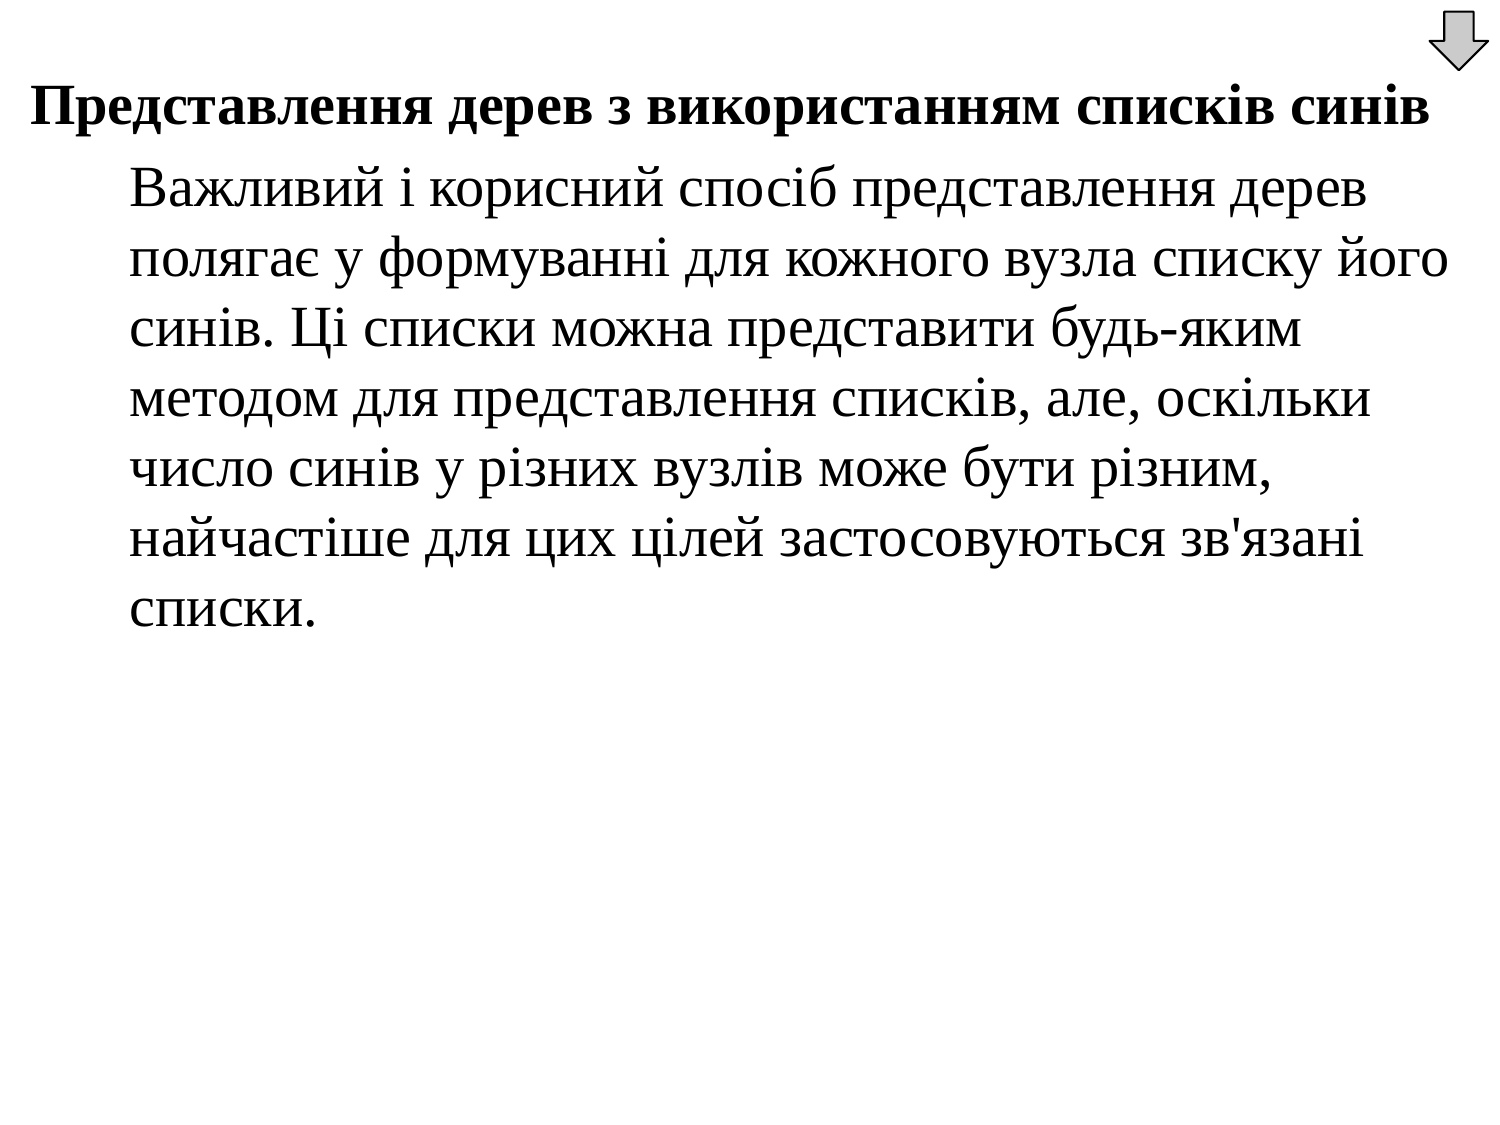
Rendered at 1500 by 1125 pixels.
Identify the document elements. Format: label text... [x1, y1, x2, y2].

list Представлення дерев з використанням списків синів Важливий і корисний спосіб представлення дерев полягає у формуванні для кожного вузла списку його синів. Ці списки можна представити будь-яким методом для представлення списків, але, оскільки число синів у різних вузлів може бути різним, найчастіше для цих цілей застосовуються зв'язані списки. [0, 58, 1500, 1125]
text_box [1429, 11, 1489, 71]
